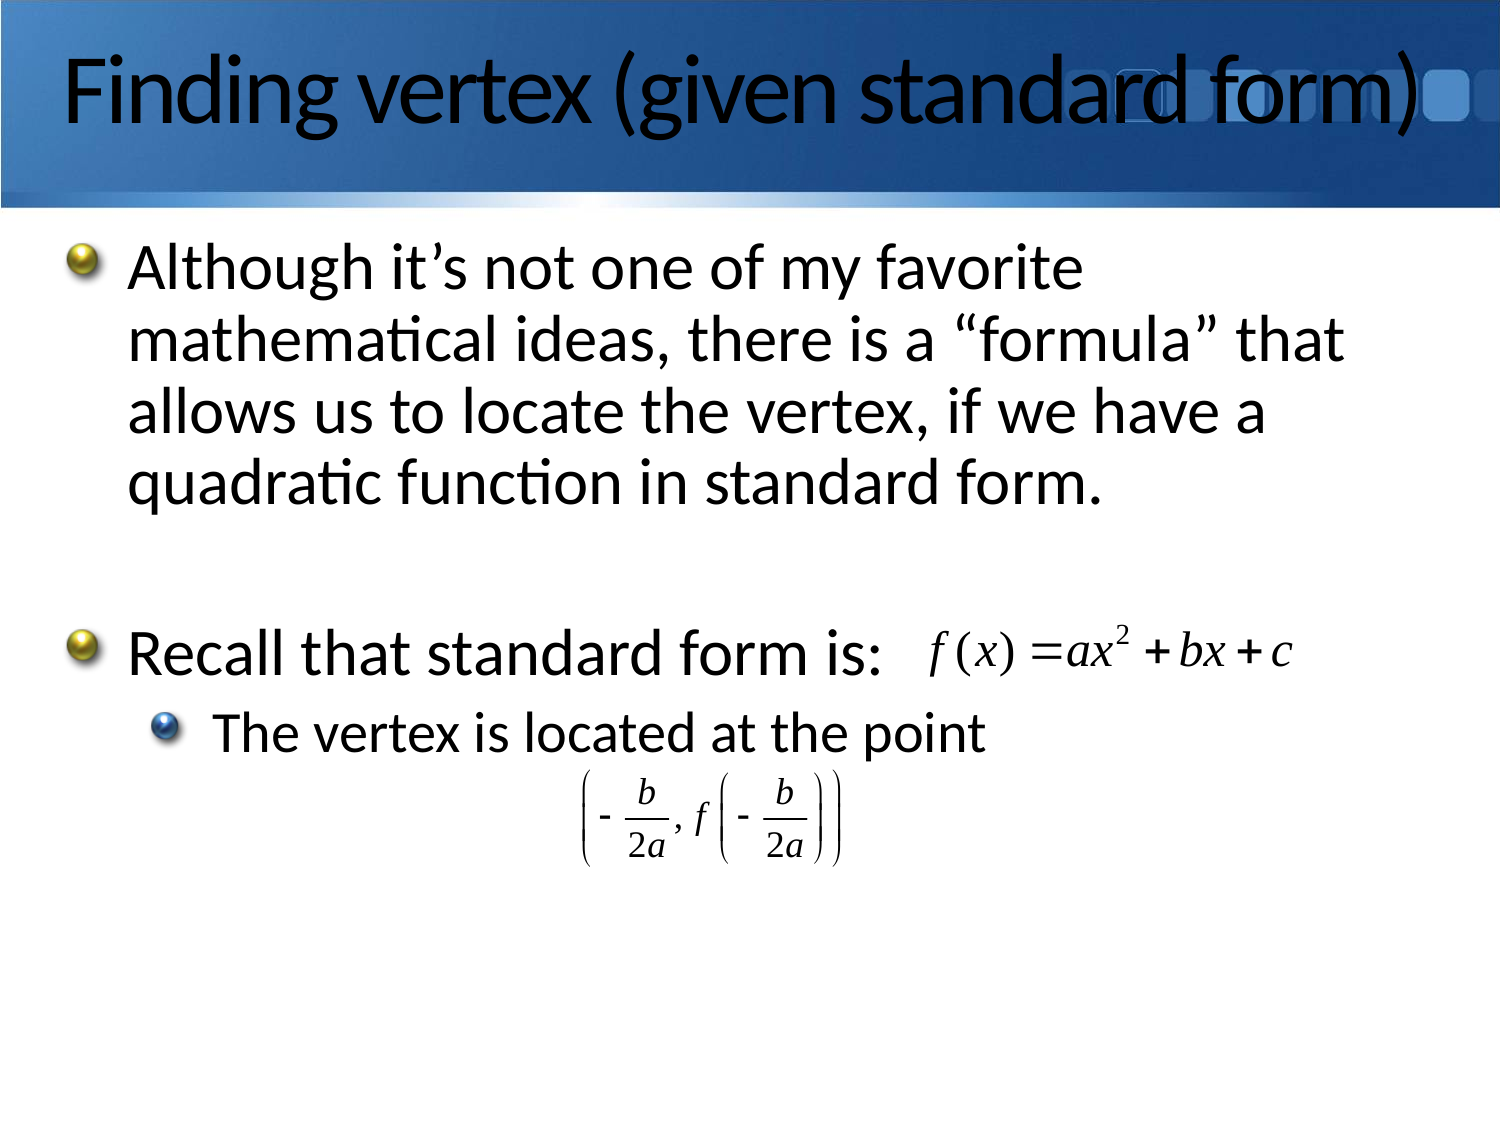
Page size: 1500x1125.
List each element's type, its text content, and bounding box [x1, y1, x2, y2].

picture [0, 0, 1500, 1125]
title Finding vertex (given standard form) [62, 37, 1438, 147]
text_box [574, 762, 851, 876]
list Although it’s not one of my favorite mathematical ideas, there is a “formula” that allows us to locate the vertex, if we have a quadratic function in standard form. Recall that standard form is: The vertex is located at the point [62, 231, 1438, 595]
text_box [912, 612, 1305, 688]
